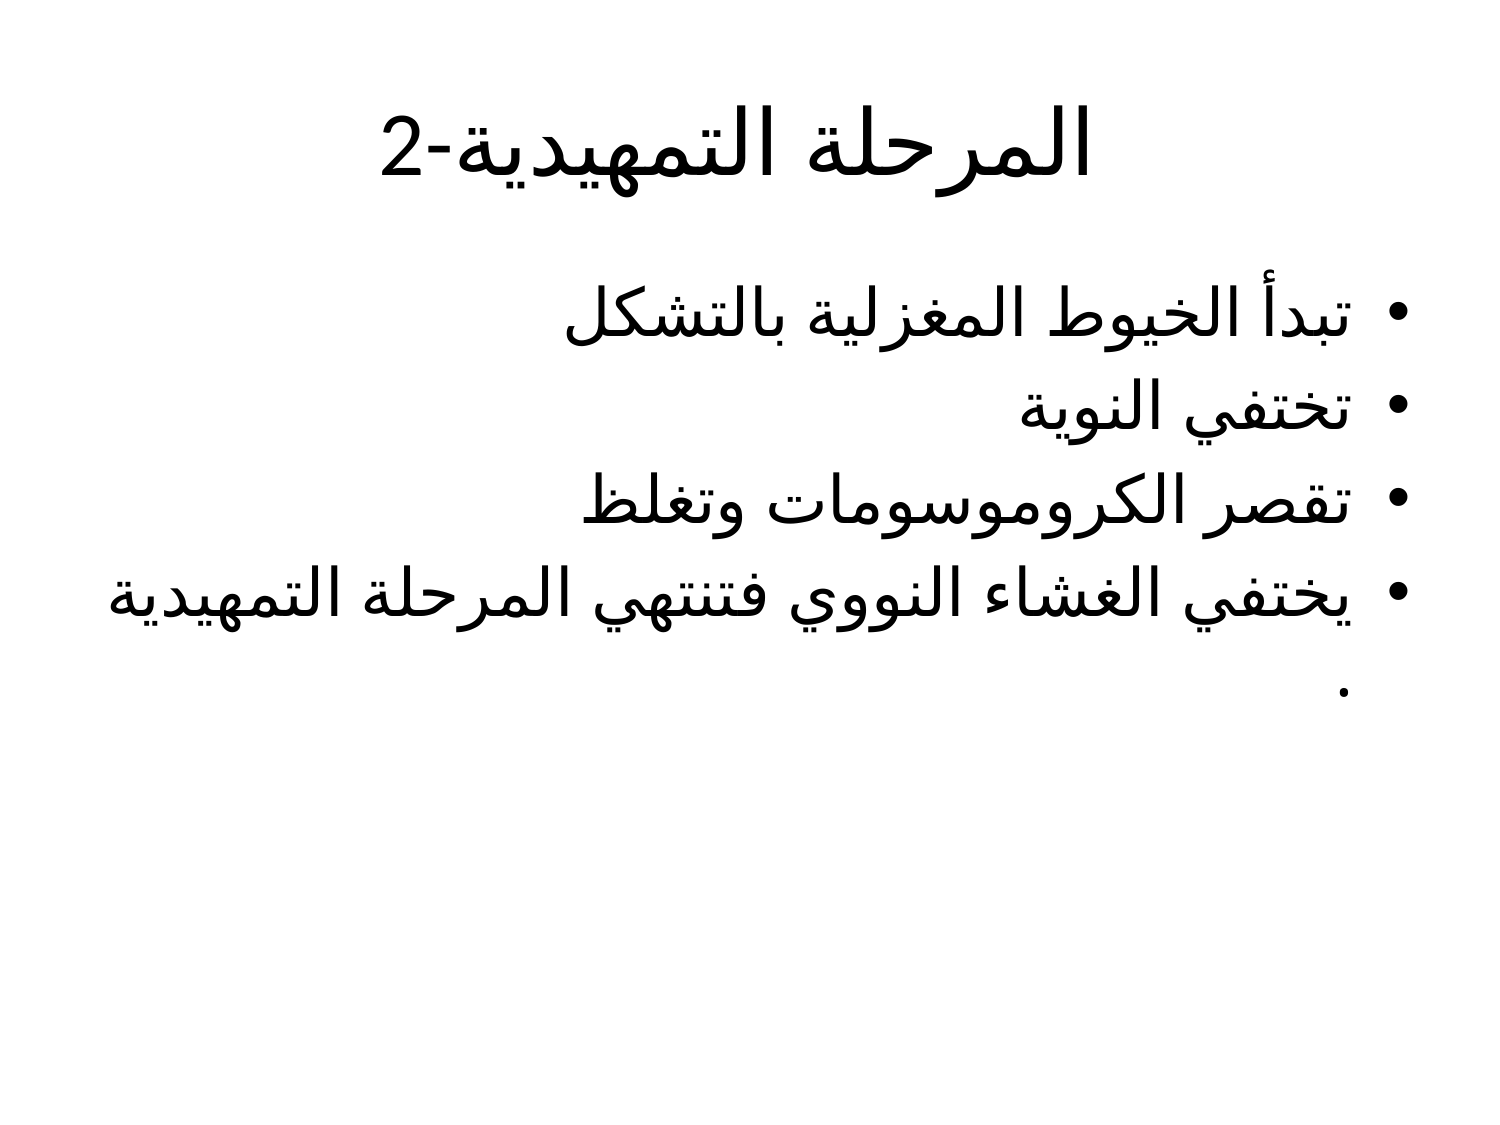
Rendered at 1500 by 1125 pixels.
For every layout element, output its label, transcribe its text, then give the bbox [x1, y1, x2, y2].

list تبدأ الخيوط المغزلية بالتشكل تختفي النوية تقصر الكروموسومات وتغلظ يختفي الغشاء النووي فتنتهي المرحلة التمهيدية . [75, 262, 1425, 1005]
title 2-المرحلة التمهيدية [75, 45, 1425, 233]
